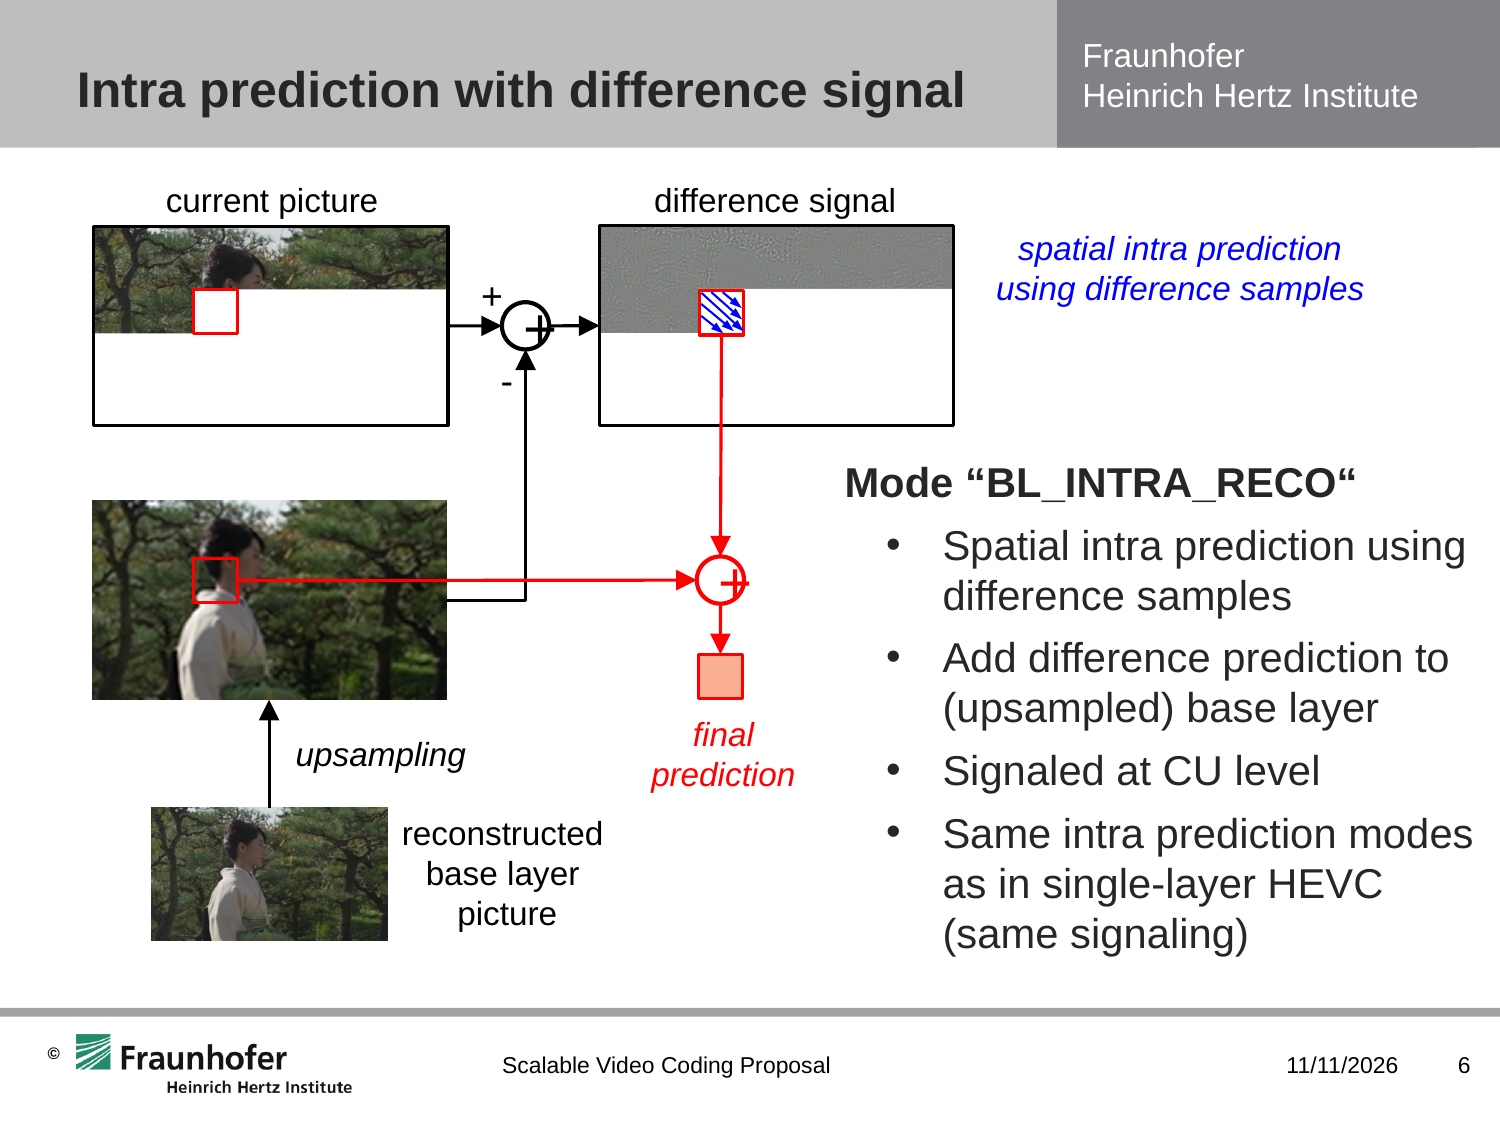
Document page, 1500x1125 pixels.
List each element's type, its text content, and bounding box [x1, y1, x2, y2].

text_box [701, 292, 708, 302]
list Mode “BL_INTRA_RECO“ Spatial intra prediction using difference samples Add difference prediction to (upsampled) base layer Signaled at CU level Same intra prediction modes as in single-layer HEVC (same signaling) [844, 455, 1483, 995]
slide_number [1019, 1034, 1394, 1094]
picture [76, 1034, 352, 1093]
text_box difference signal [599, 172, 952, 225]
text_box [700, 315, 724, 334]
text_box [695, 295, 720, 426]
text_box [446, 589, 526, 601]
slide_number 6 [1394, 1034, 1471, 1094]
picture [91, 500, 447, 701]
picture [150, 807, 388, 941]
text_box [93, 225, 449, 426]
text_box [446, 349, 526, 578]
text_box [700, 303, 705, 315]
text_box current picture [96, 172, 449, 225]
text_box [446, 581, 526, 586]
text_box upsampling [274, 725, 493, 781]
footer Scalable Video Coding Proposal [442, 1034, 1008, 1094]
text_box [599, 225, 955, 426]
text_box + [466, 264, 519, 325]
text_box + [694, 555, 747, 606]
title Intra prediction with difference signal [76, 58, 1022, 118]
text_box spatial intra prediction using difference samples [962, 219, 1399, 315]
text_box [722, 291, 742, 309]
text_box final prediction [633, 705, 814, 801]
text_box reconstructed base layer picture [386, 805, 620, 940]
text_box [696, 652, 745, 701]
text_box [711, 291, 743, 320]
text_box + [500, 300, 552, 352]
